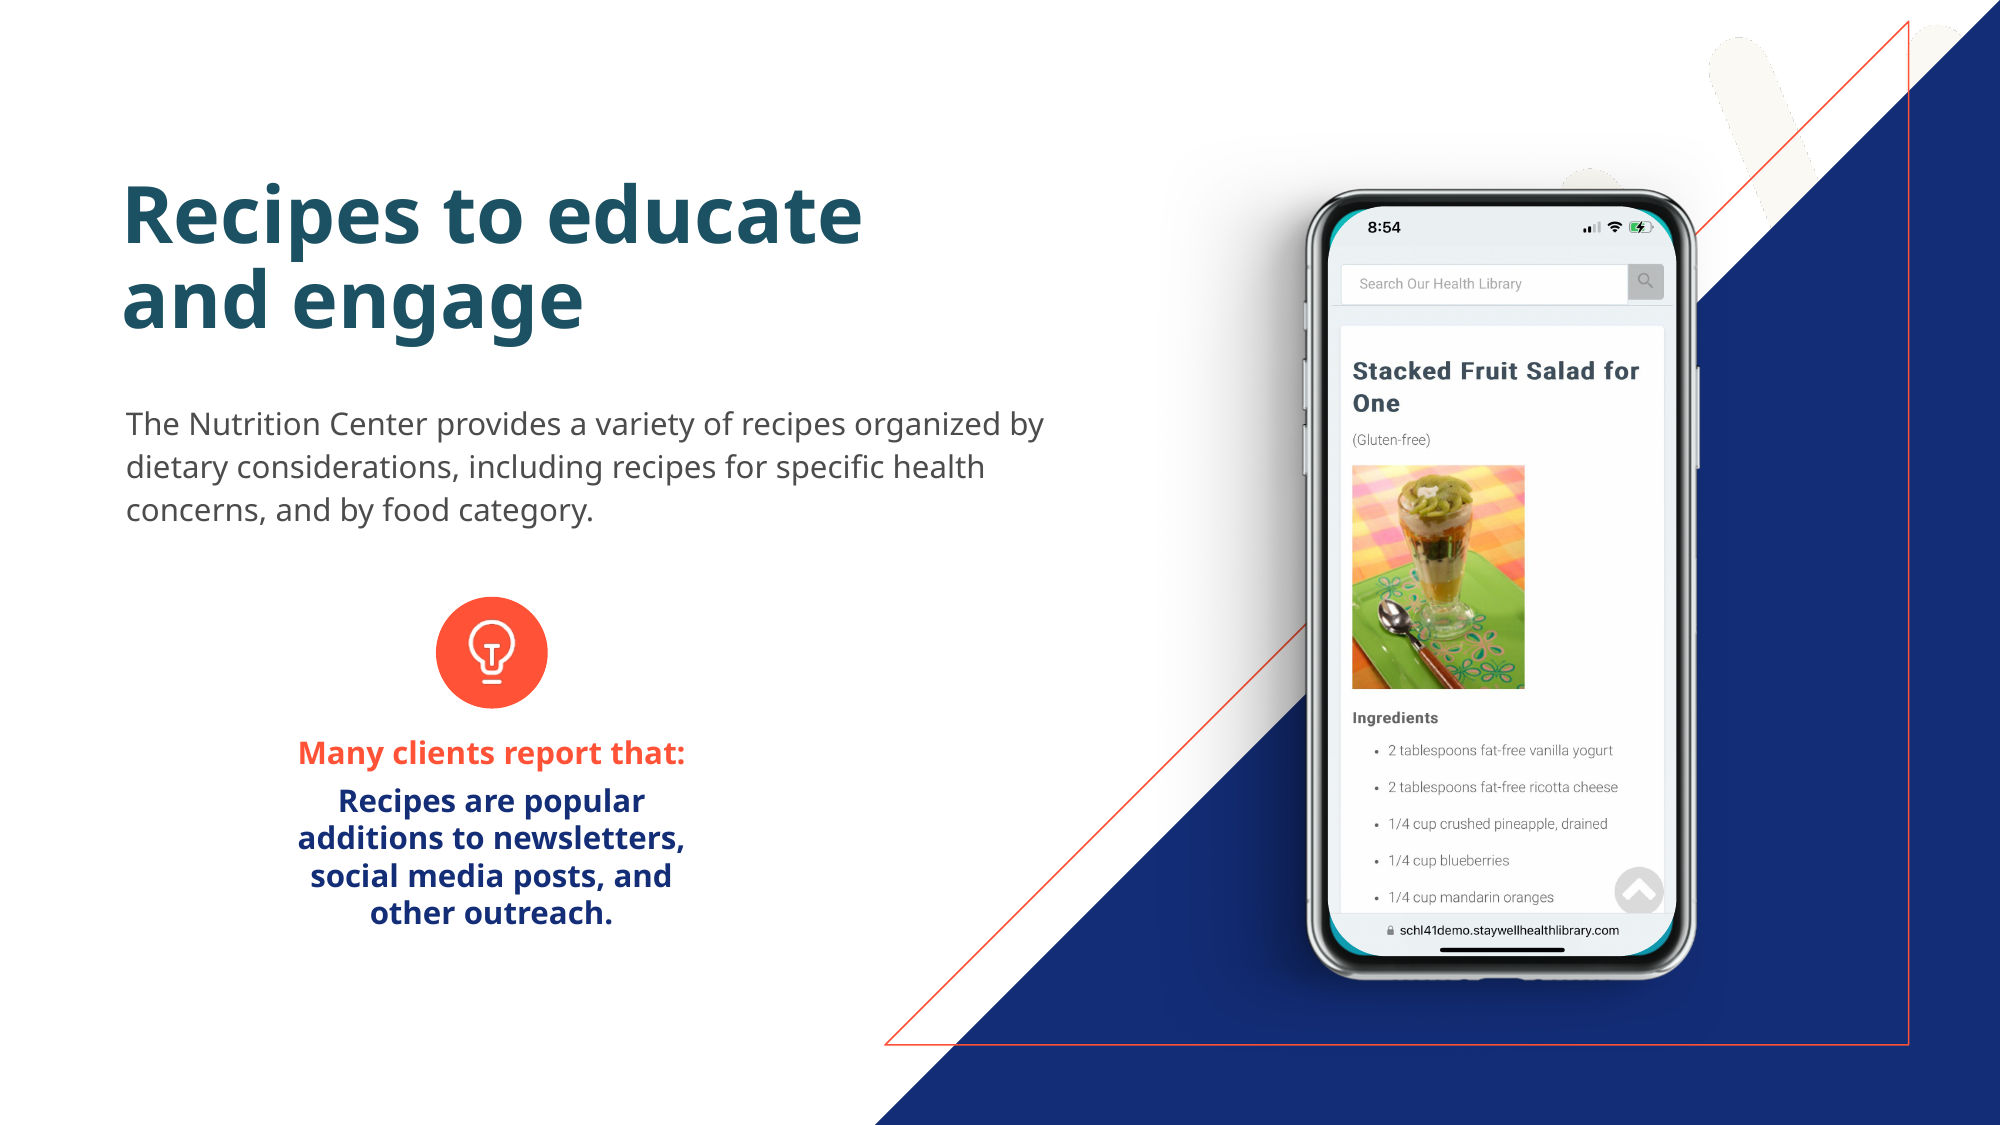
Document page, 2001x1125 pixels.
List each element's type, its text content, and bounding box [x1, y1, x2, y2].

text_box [435, 596, 548, 709]
picture [999, 90, 2001, 1102]
title Recipes to educate and engage [121, 135, 1227, 354]
text_box Many clients report that: Recipes are popular additions to newsletters, social media posts, and other outreach. [281, 718, 703, 984]
list The Nutrition Center provides a variety of recipes organized by dietary considerations, including recipes for specific health concerns, and by food category. [125, 391, 1071, 995]
